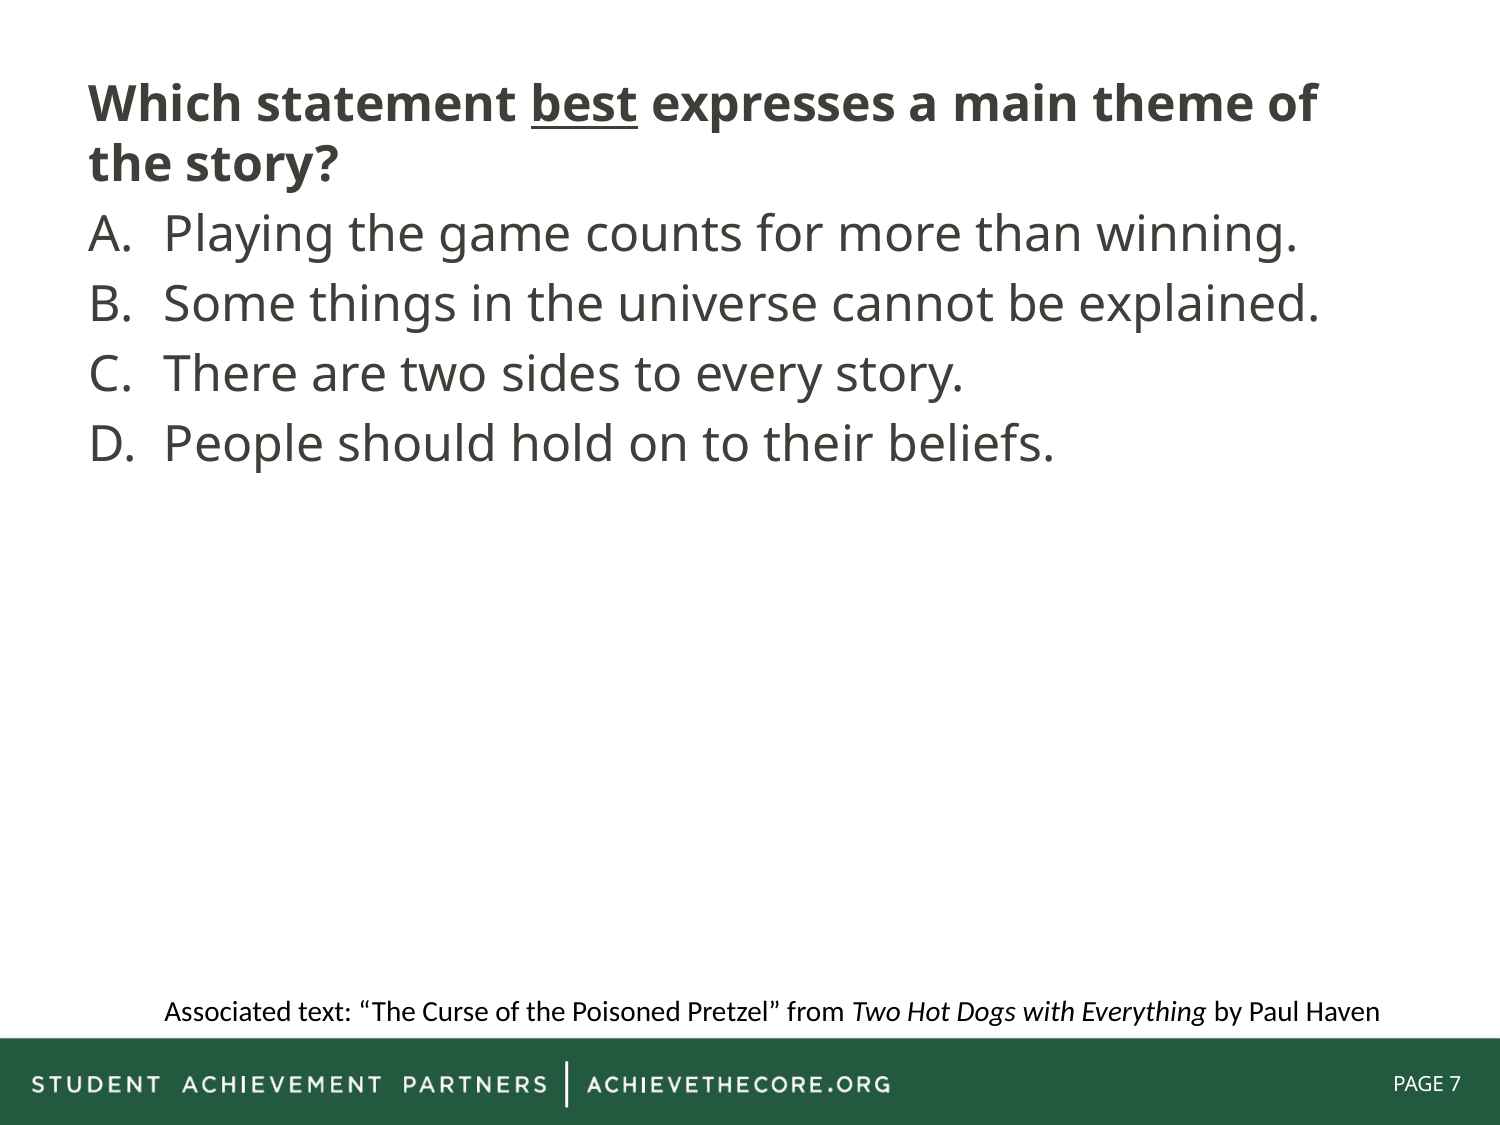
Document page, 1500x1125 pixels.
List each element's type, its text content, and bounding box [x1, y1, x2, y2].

text_box Associated text: “The Curse of the Poisoned Pretzel” from Two Hot Dogs with Everything by Paul Haven [0, 985, 1500, 1036]
list Which statement best expresses a main theme of the story? Playing the game counts for more than winning. Some things in the universe cannot be explained. There are two sides to every story. People should hold on to their beliefs. [73, 64, 1400, 600]
